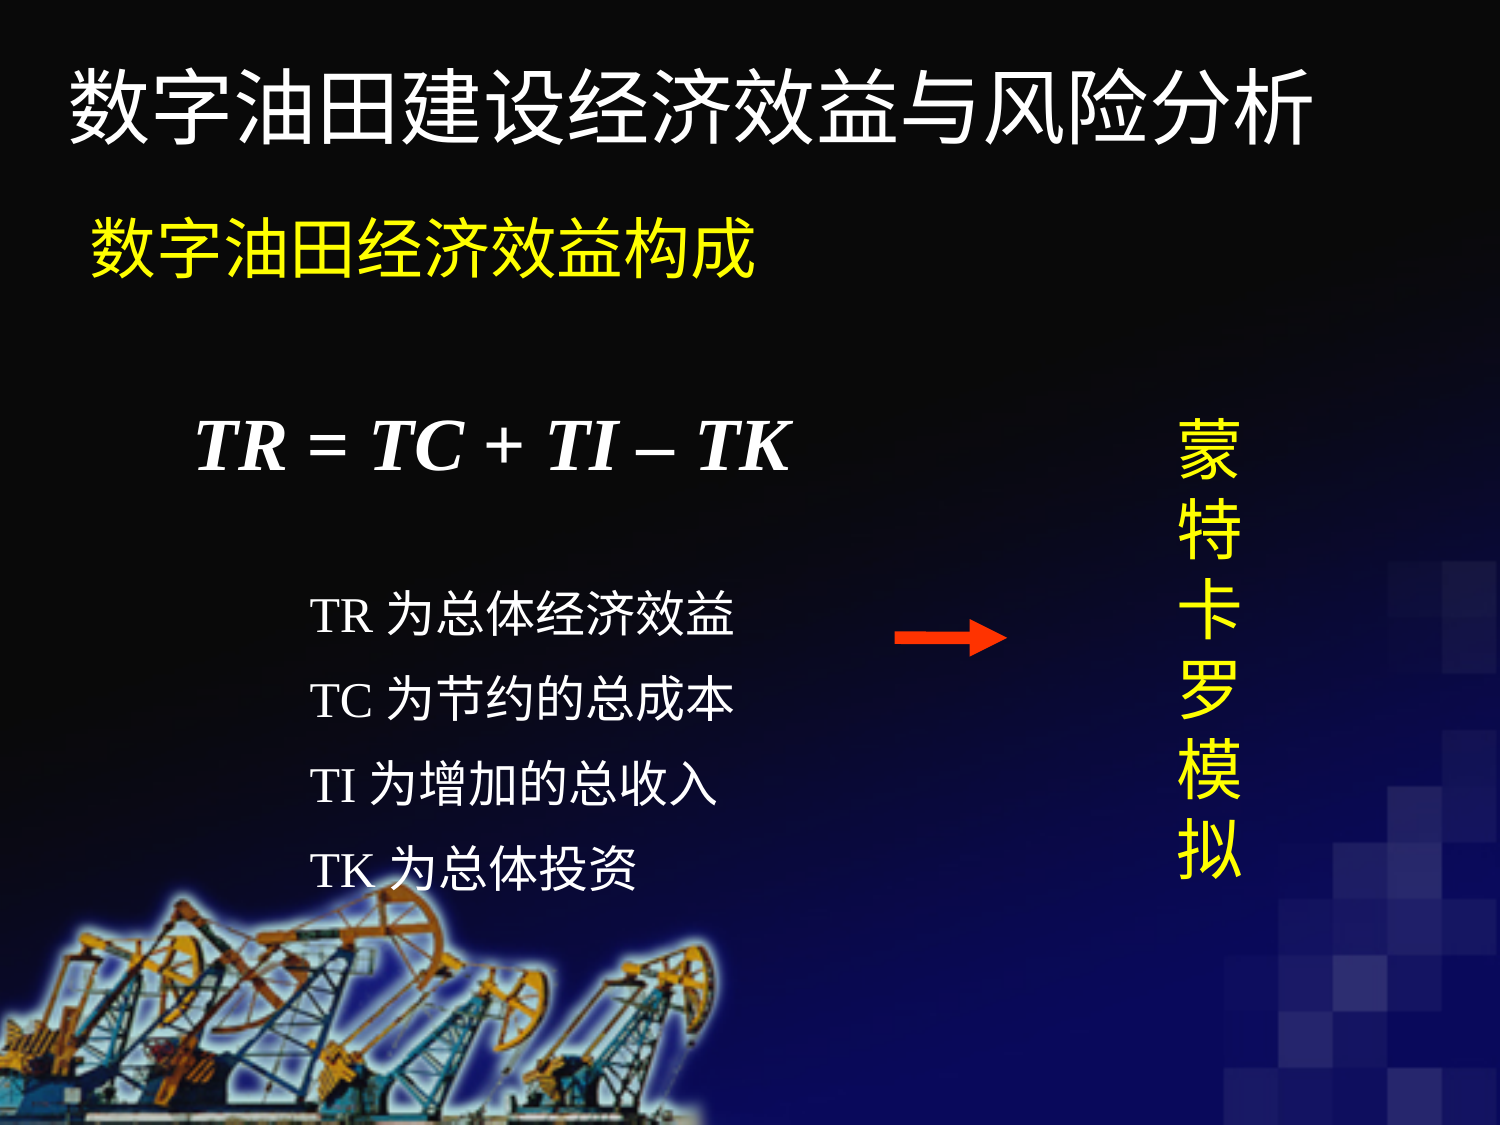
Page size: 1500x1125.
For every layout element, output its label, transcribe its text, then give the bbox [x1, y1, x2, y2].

text_box TR为总体经济效益 TC为节约的总成本 TI为增加的总收入 TK为总体投资 [294, 575, 845, 905]
text_box TR = TC + TI – TK [177, 387, 806, 493]
text_box 数字油田建设经济效益与风险分析 [52, 67, 1413, 163]
text_box 蒙 特 卡 罗 模 拟 [994, 400, 1425, 975]
text_box [894, 631, 1008, 644]
text_box 数字油田经济效益构成 [74, 199, 772, 295]
picture [0, 0, 1500, 1125]
